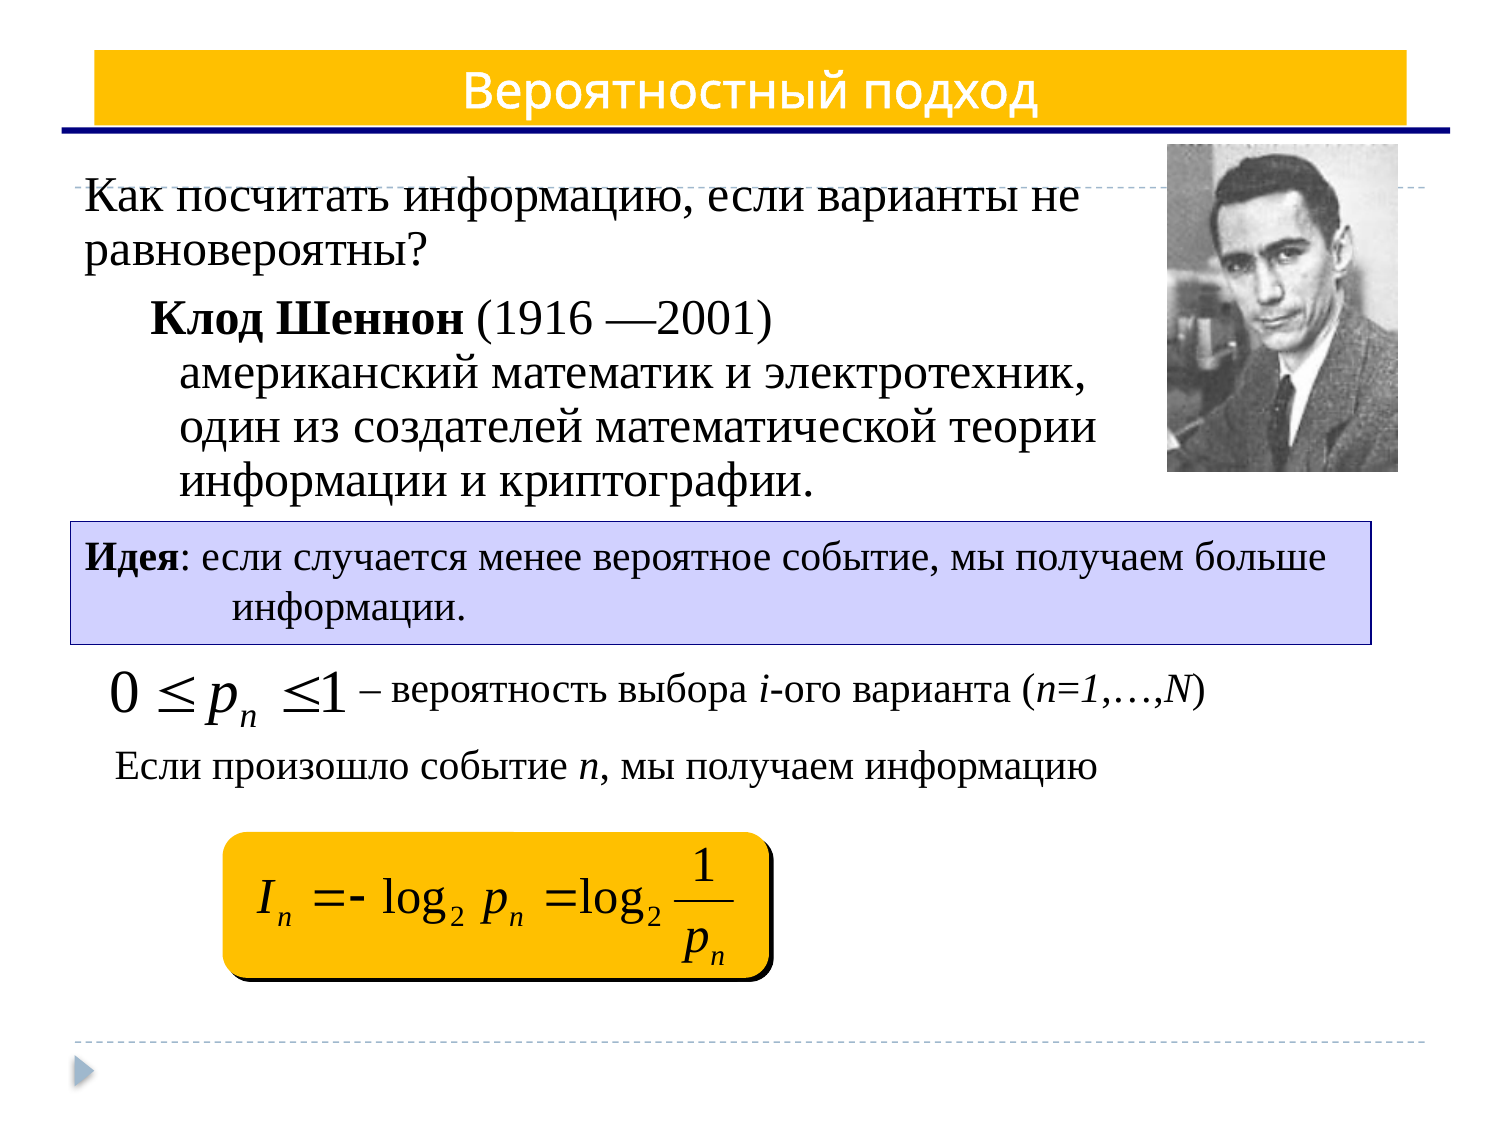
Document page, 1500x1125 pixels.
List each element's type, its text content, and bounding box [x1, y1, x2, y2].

text_box Идея: если случается менее вероятное событие, мы получаем больше информации. [70, 521, 1372, 645]
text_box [222, 831, 770, 979]
text_box Если произошло событие n, мы получаем информацию [99, 736, 1423, 803]
text_box Клод Шеннон (1916 —2001) американский математик и электротехник, один из создателей математической теории информации и криптографии. [135, 284, 1161, 394]
picture [1167, 144, 1398, 472]
title Вероятностный подход [94, 50, 1407, 126]
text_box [100, 650, 1414, 744]
text_box Как посчитать информацию, если варианты не равновероятны? [70, 160, 1148, 271]
